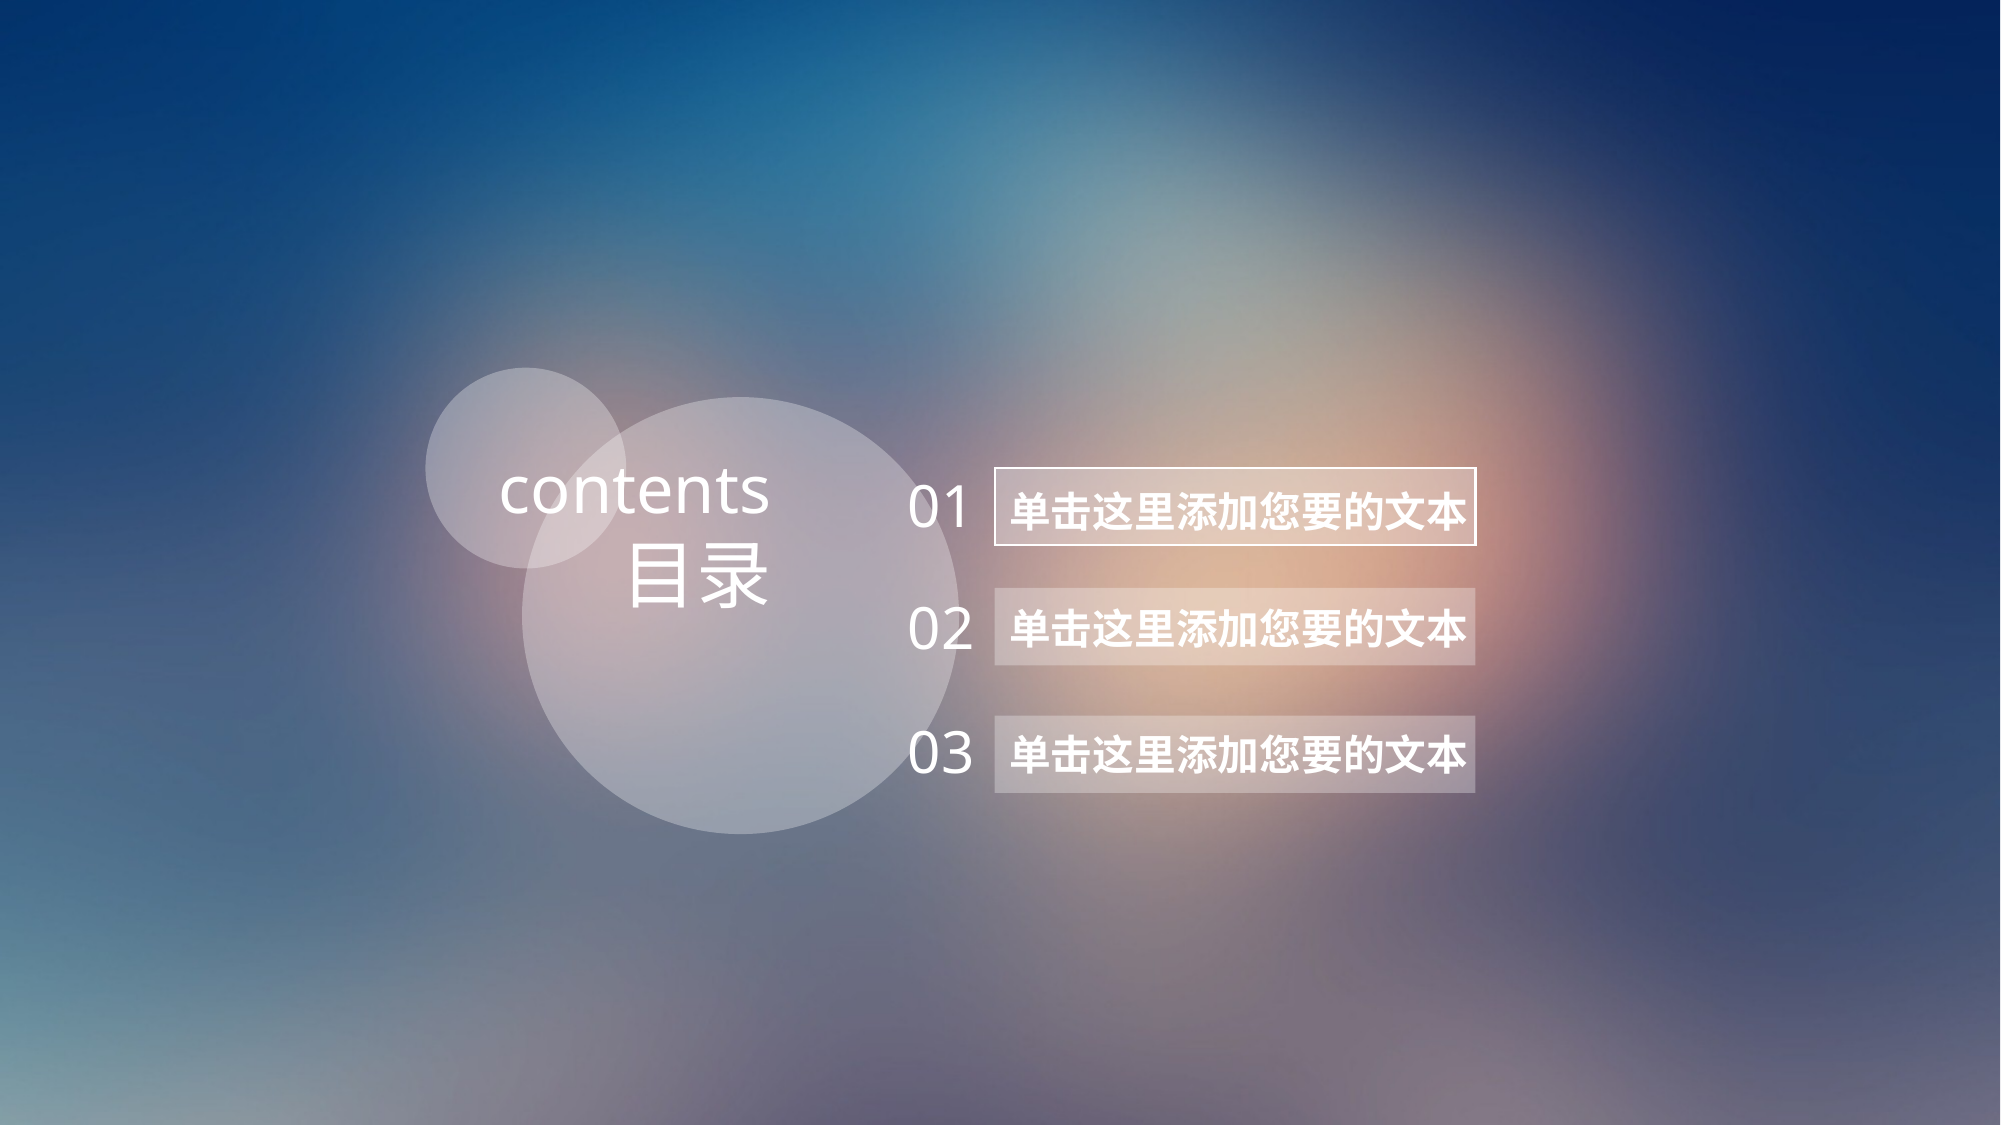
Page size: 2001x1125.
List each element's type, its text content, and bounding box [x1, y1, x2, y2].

text_box [995, 467, 1476, 478]
text_box 01 [893, 461, 995, 547]
text_box [995, 787, 1476, 793]
text_box 03 [893, 708, 995, 793]
text_box 单击这里添加您要的文本 [994, 478, 1508, 544]
text_box [995, 661, 1476, 666]
text_box 02 [893, 583, 995, 669]
text_box [995, 715, 1476, 721]
text_box [425, 367, 622, 549]
text_box 单击这里添加您要的文本 [995, 595, 1508, 661]
text_box 单击这里添加您要的文本 [995, 721, 1508, 787]
text_box [995, 587, 1476, 595]
text_box [522, 397, 957, 835]
picture [0, 0, 2001, 1125]
text_box contents 目录 [466, 439, 787, 625]
